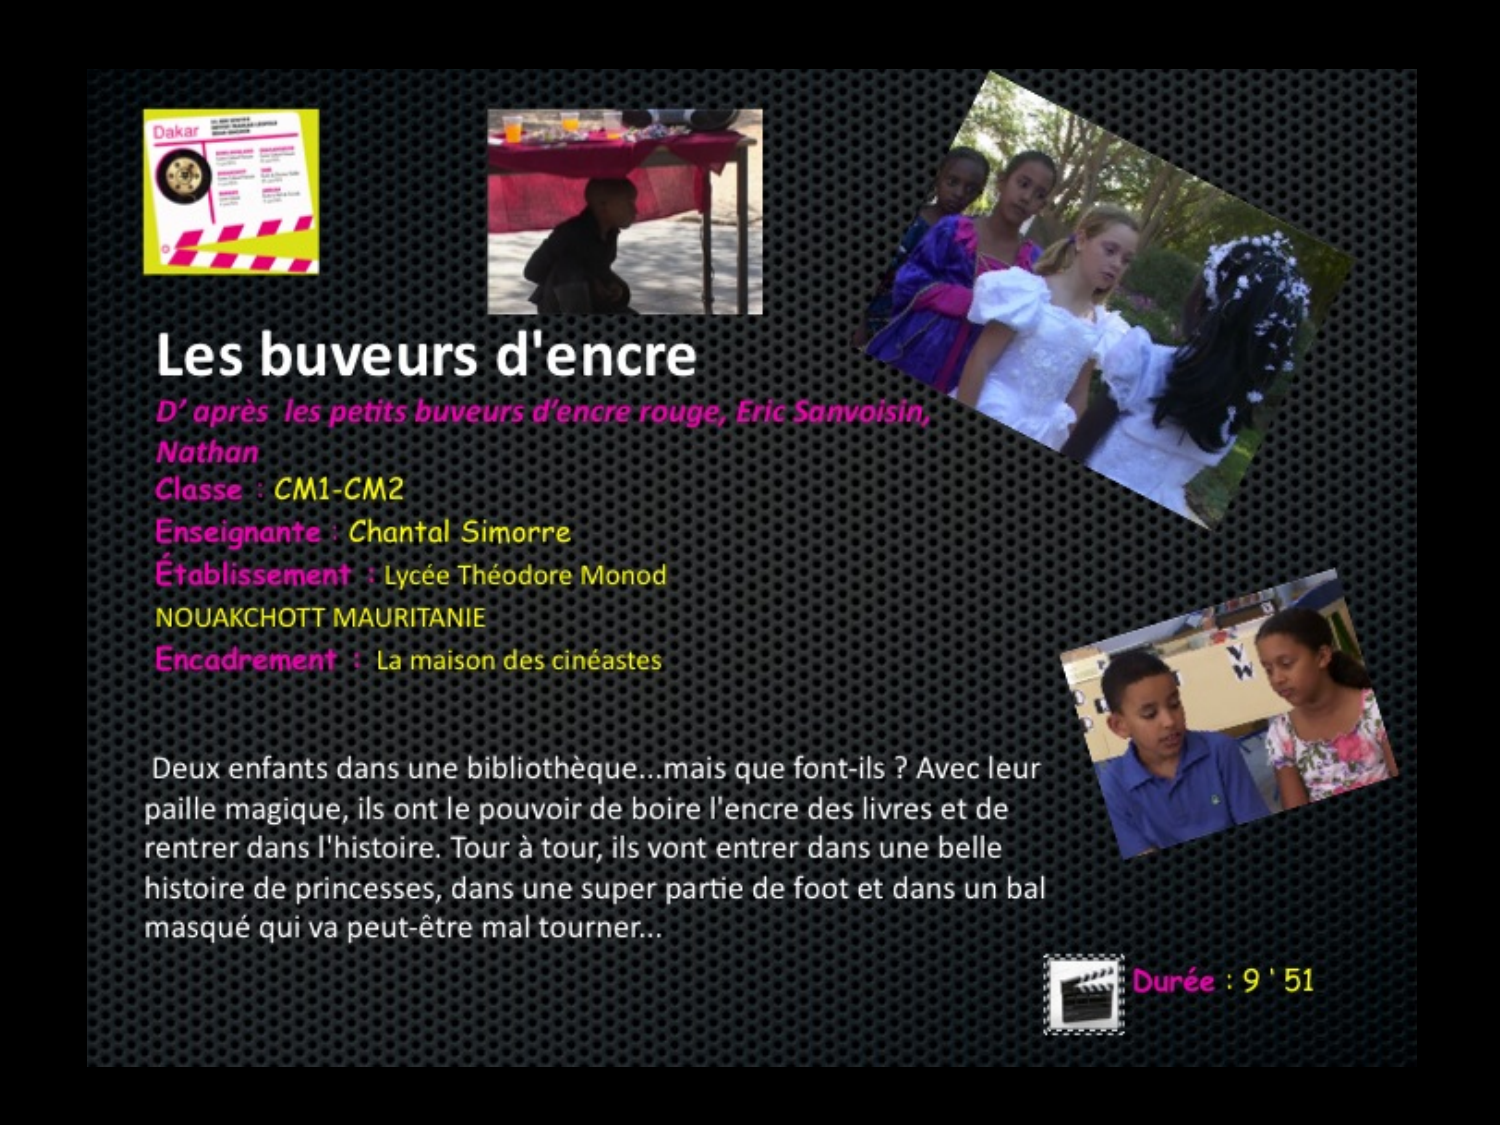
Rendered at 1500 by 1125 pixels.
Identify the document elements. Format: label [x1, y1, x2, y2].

list [0, 69, 1500, 1068]
